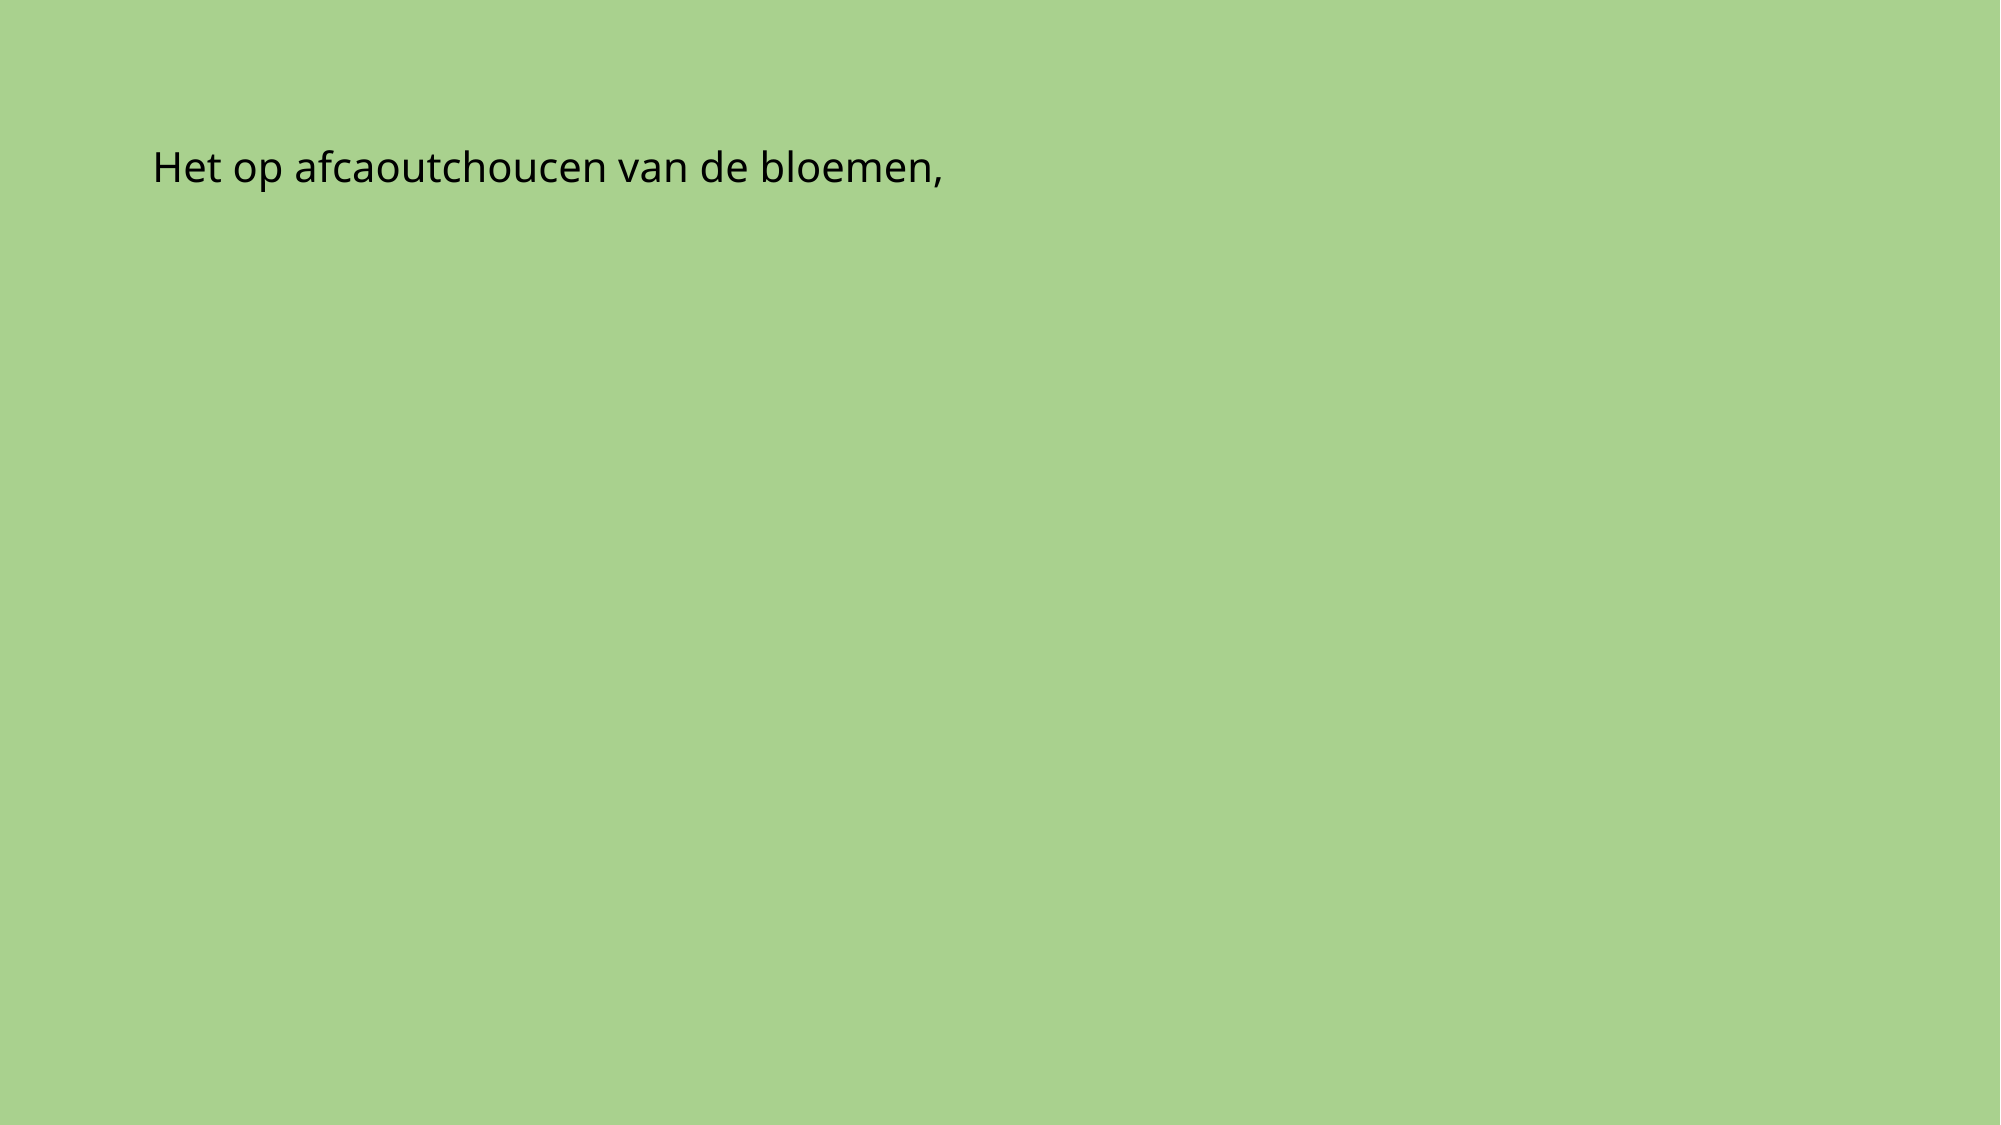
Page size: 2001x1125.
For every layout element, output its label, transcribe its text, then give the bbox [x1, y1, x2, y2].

title Het op afcaoutchoucen van de bloemen, [137, 59, 1863, 278]
